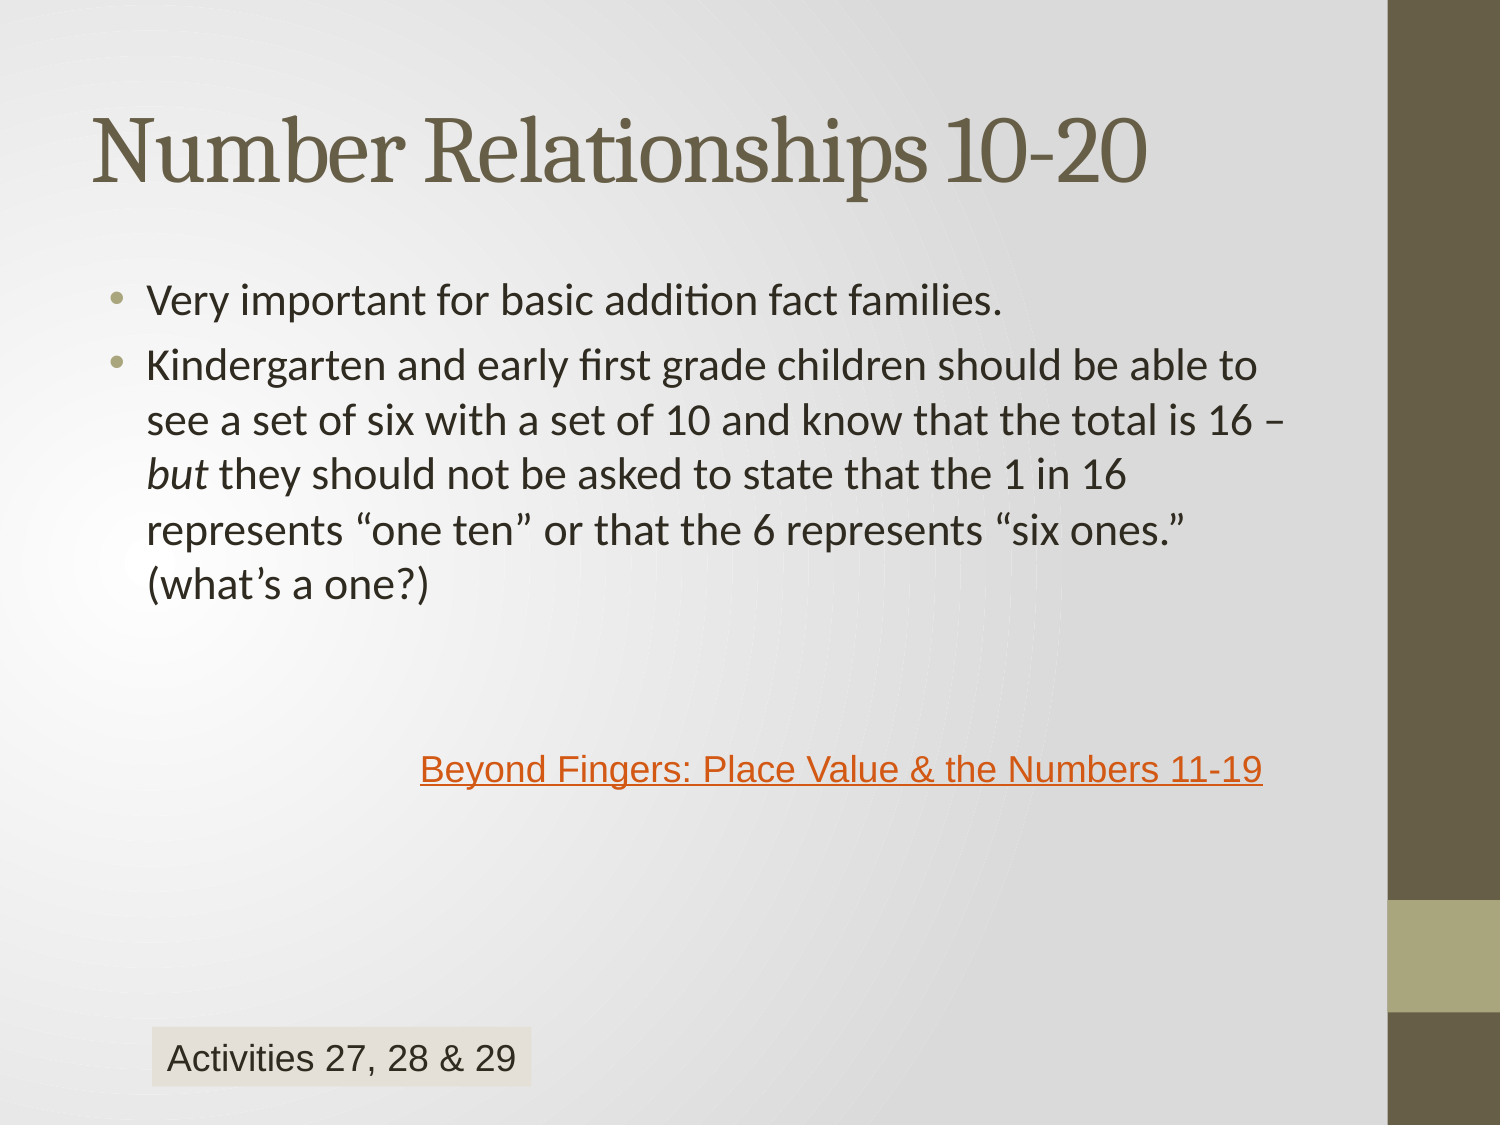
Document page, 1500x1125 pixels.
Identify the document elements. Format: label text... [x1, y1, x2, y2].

list Very important for basic addition fact families. Kindergarten and early first grade children should be able to see a set of six with a set of 10 and know that the total is 16 – but they should not be asked to state that the 1 in 16 represents “one ten” or that the 6 represents “six ones.” (what’s a one?) [74, 262, 1326, 1051]
text_box Activities 27, 28 & 29 [152, 1026, 532, 1087]
text_box Beyond Fingers: Place Value & the Numbers 11-19 [404, 737, 1278, 798]
title Number Relationships 10-20 [75, 12, 1313, 262]
